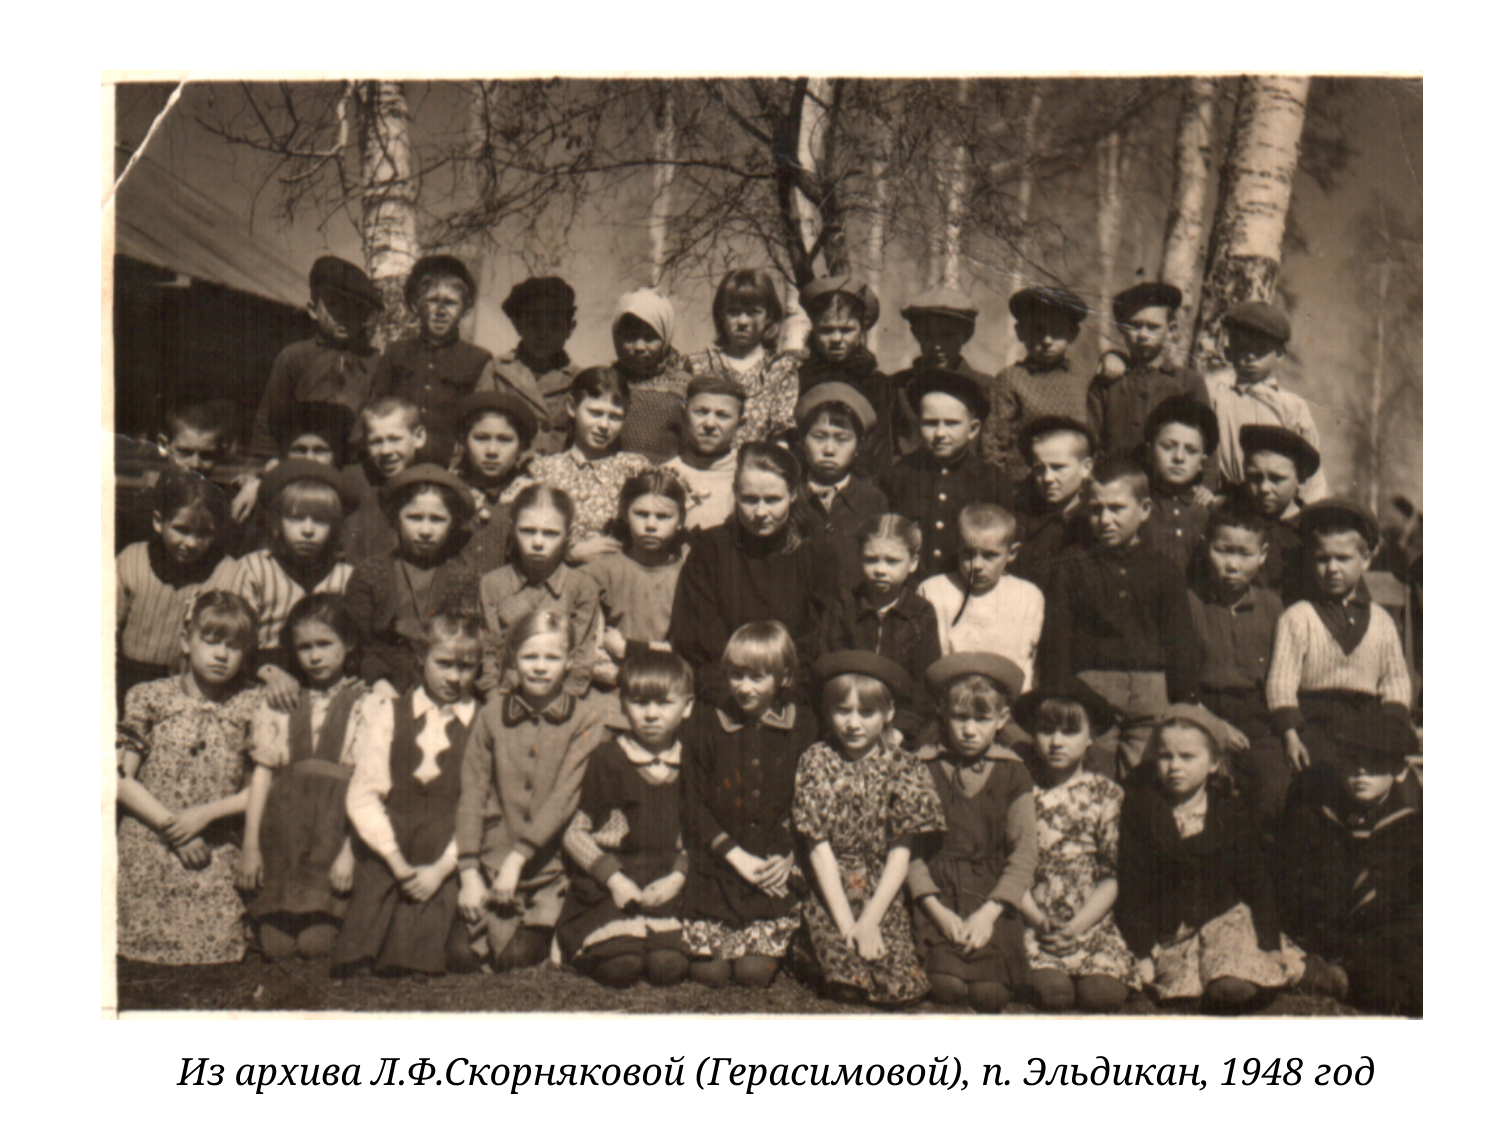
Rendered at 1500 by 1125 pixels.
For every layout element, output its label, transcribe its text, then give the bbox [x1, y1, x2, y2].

picture [100, 70, 1423, 1020]
text_box Из архива Л.Ф.Скорняковой (Герасимовой), п. Эльдикан, 1948 год [101, 1041, 1454, 1101]
